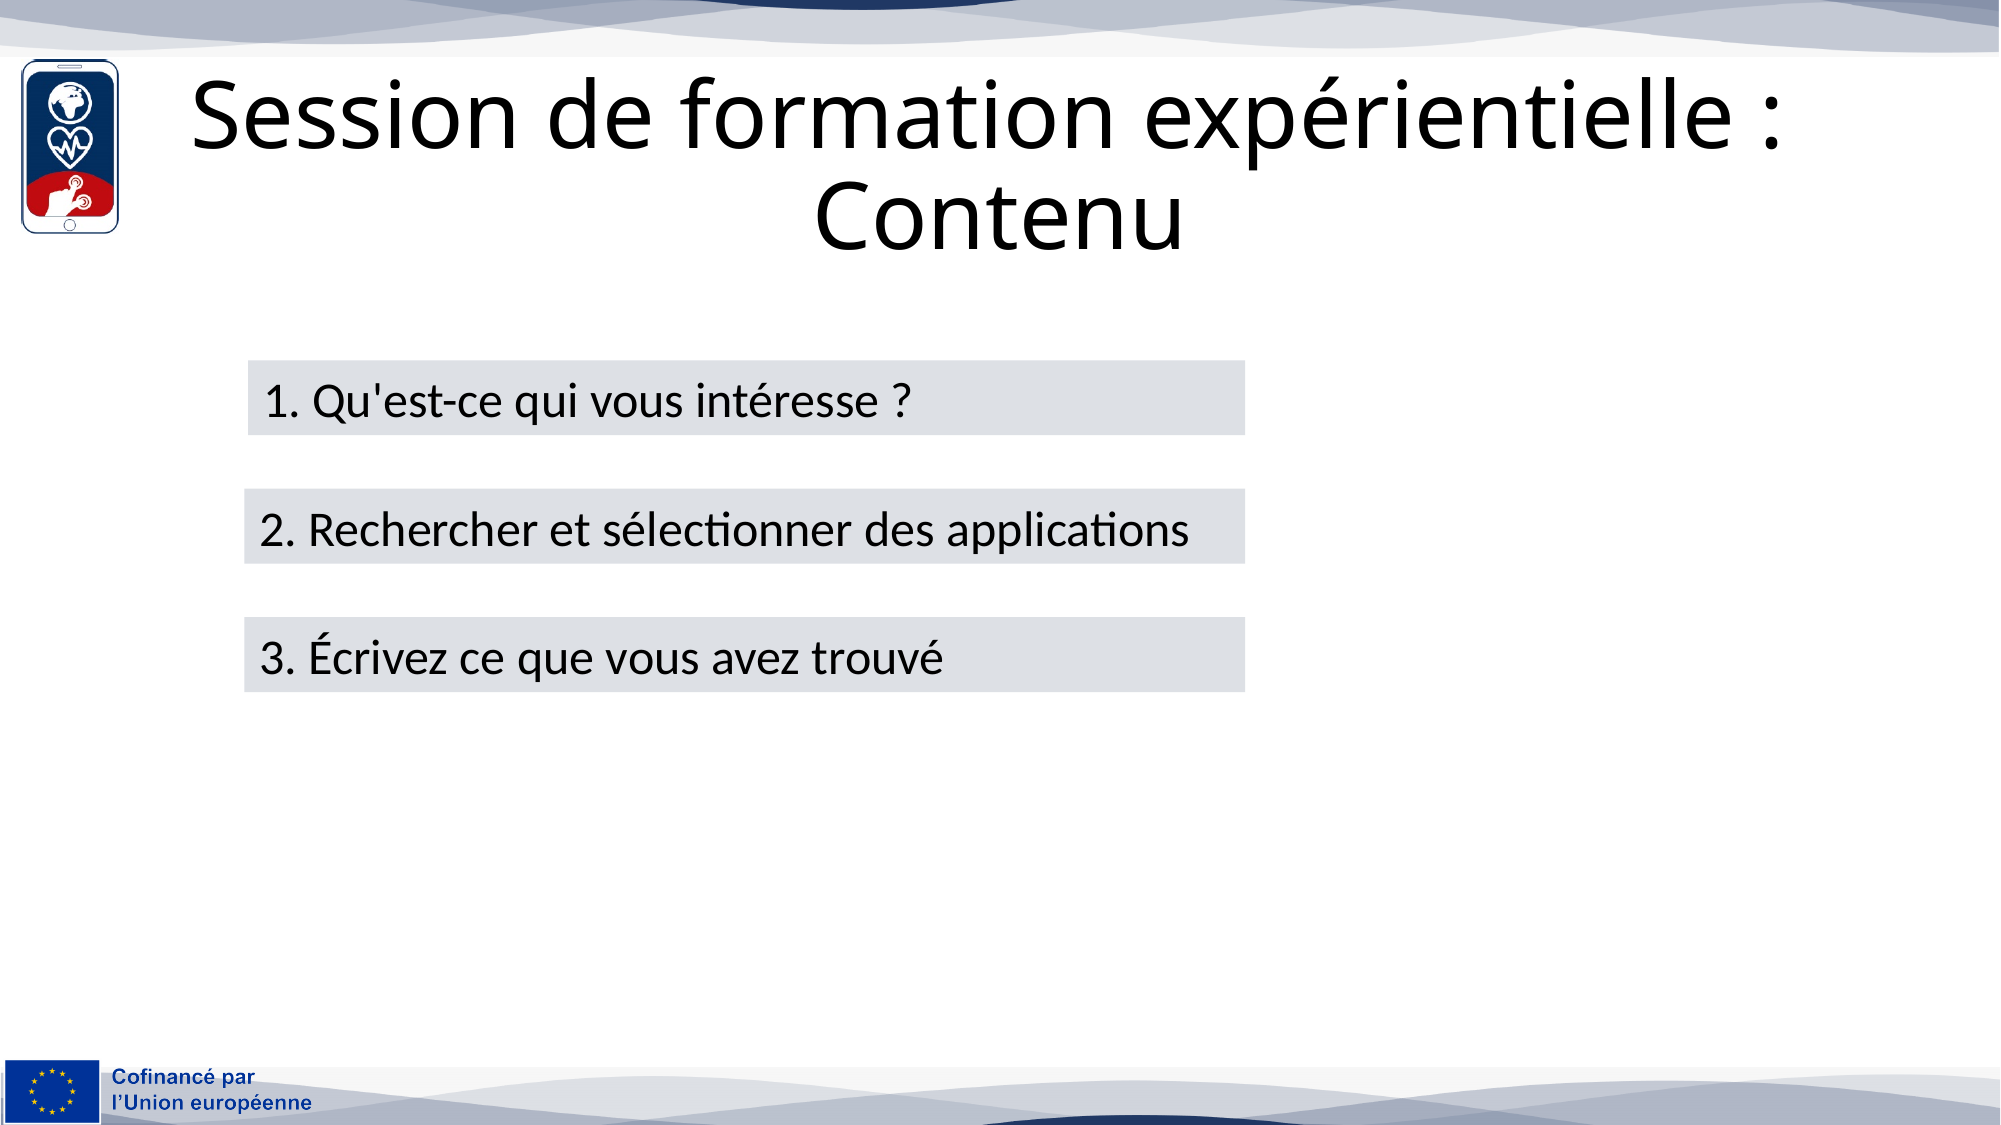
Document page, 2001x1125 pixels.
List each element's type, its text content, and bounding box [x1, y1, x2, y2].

text_box 1. Qu'est-ce qui vous intéresse ? [248, 360, 1246, 436]
text_box 3. Écrivez ce que vous avez trouvé [244, 617, 1246, 693]
picture [0, 1055, 2001, 1125]
picture [0, 0, 1999, 57]
picture [21, 59, 119, 234]
title Session de formation expérientielle : Contenu [137, 68, 1863, 278]
text_box 2. Rechercher et sélectionner des applications [244, 488, 1246, 564]
